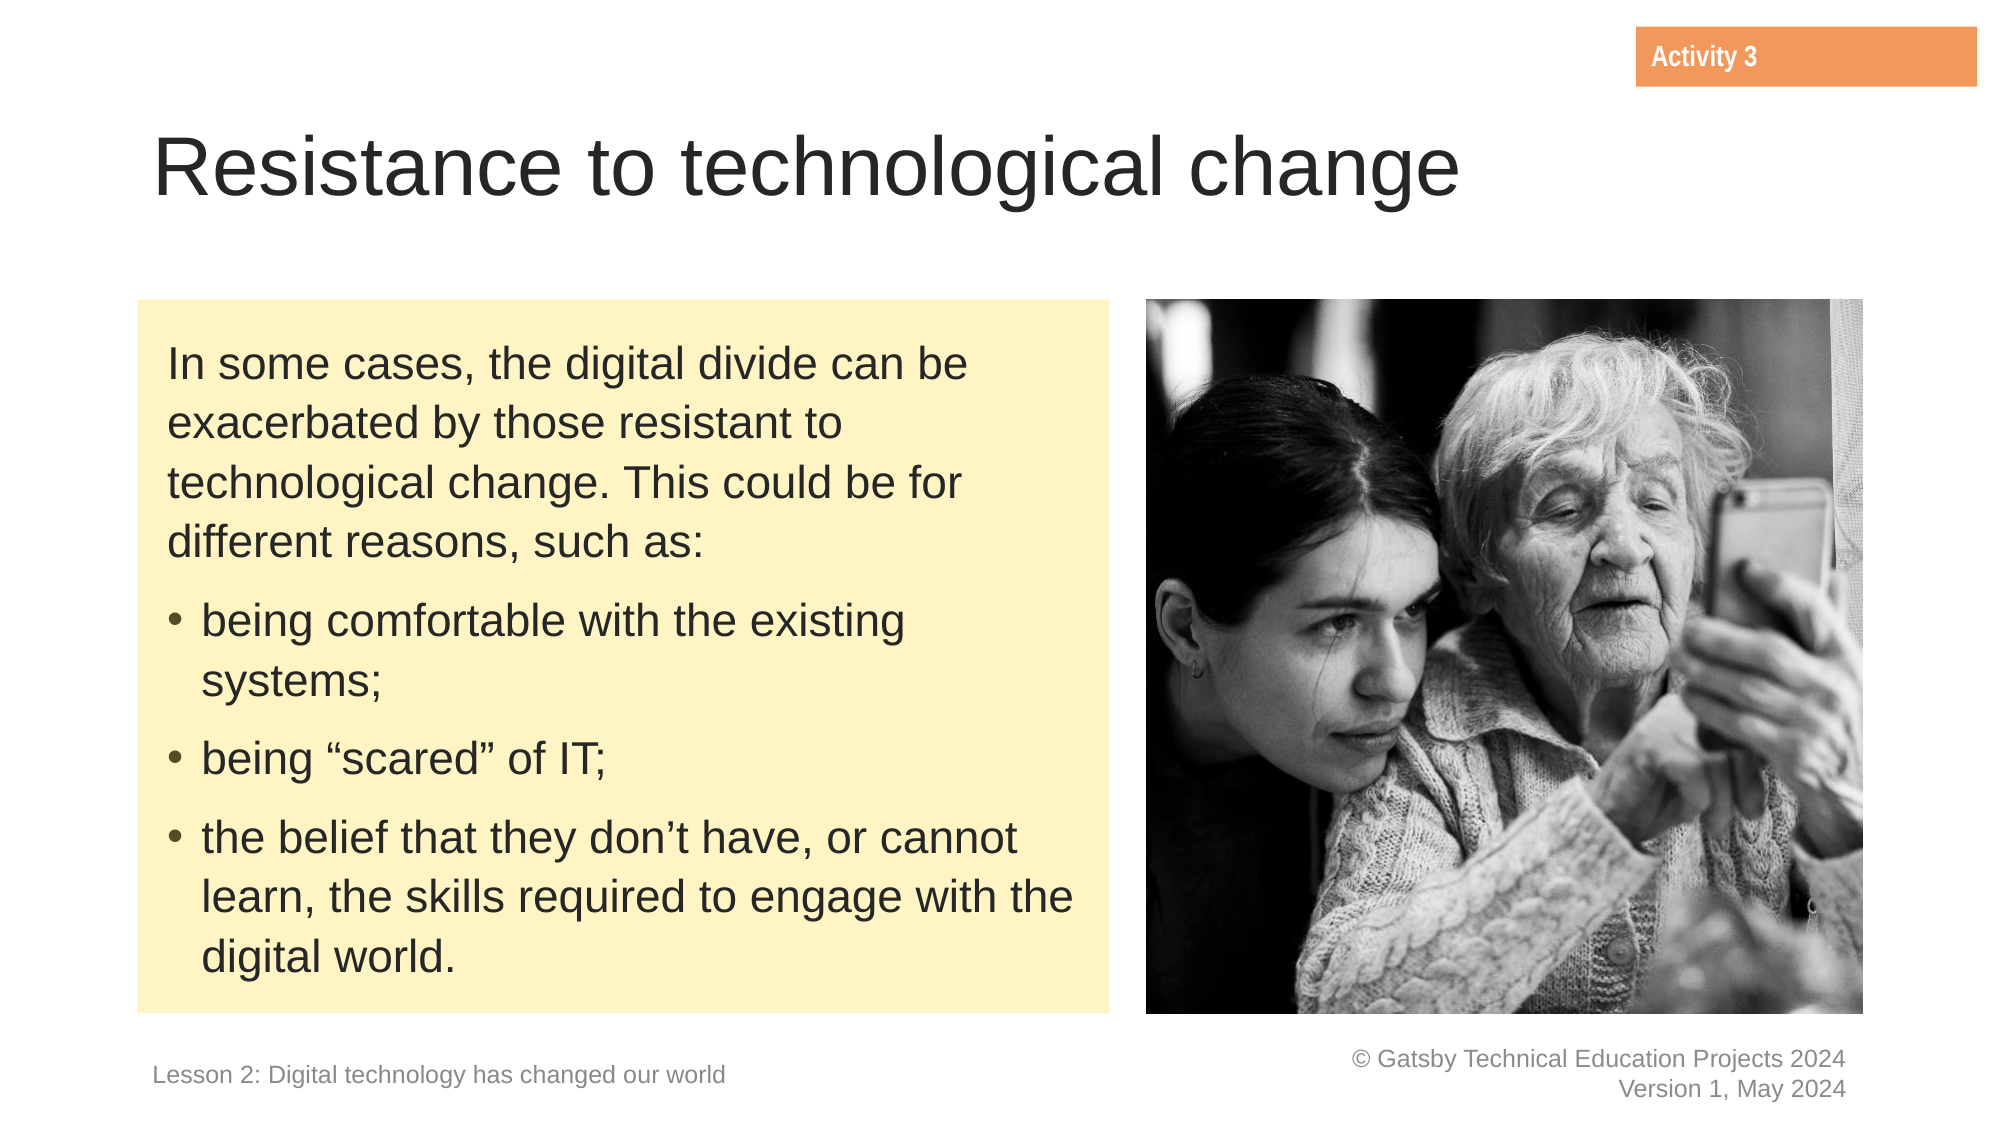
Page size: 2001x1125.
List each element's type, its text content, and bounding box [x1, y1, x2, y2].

list Activity 3 [1636, 26, 1978, 87]
list In some cases, the digital divide can be exacerbated by those resistant to technological change. This could be for different reasons, such as: being comfortable with the existing systems; being “scared” of IT; the belief that they don’t have, or cannot learn, the skills required to engage with the digital world. [137, 299, 1109, 1014]
list Lesson 2: Digital technology has changed our world [137, 1042, 829, 1103]
picture [1146, 299, 1863, 1014]
title Resistance to technological change [137, 59, 1863, 278]
